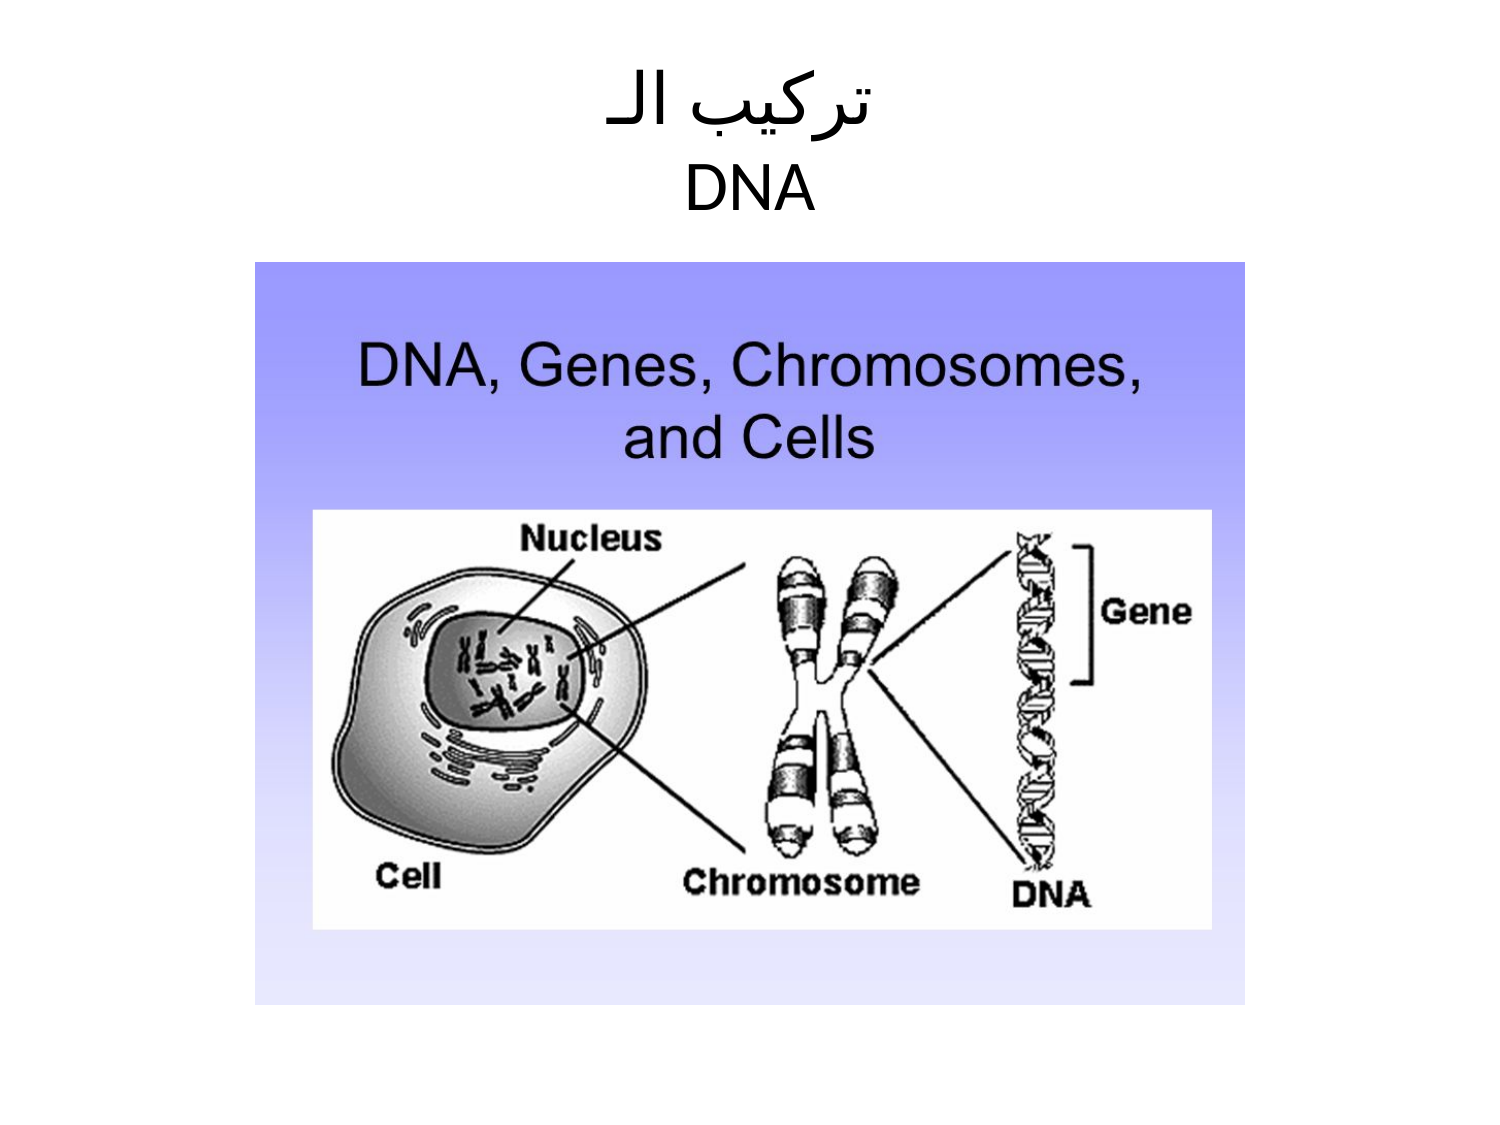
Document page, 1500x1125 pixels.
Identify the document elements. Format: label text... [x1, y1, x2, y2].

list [254, 262, 1246, 1006]
title تركيب الـ DNA [75, 45, 1425, 233]
